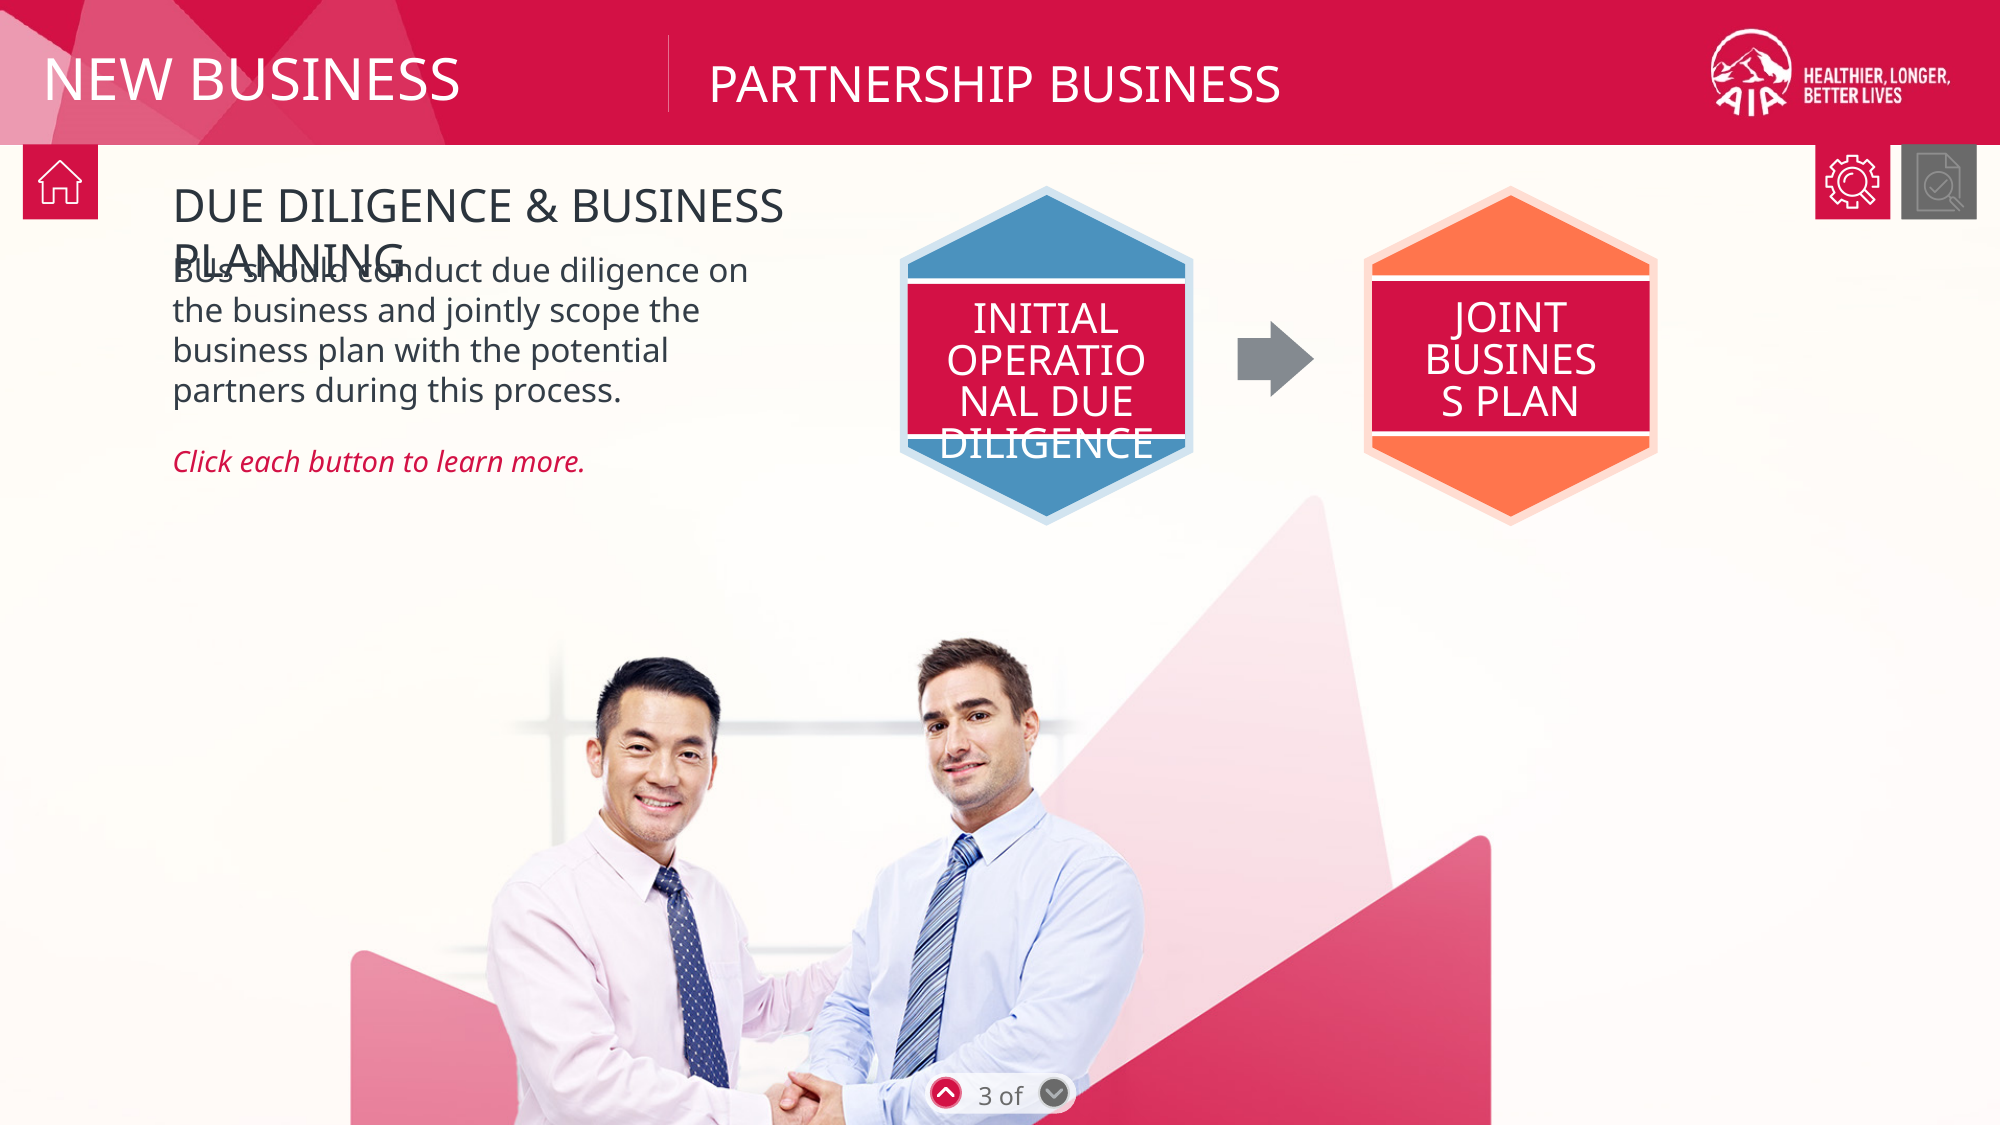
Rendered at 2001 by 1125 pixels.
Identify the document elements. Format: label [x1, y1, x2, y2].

text_box [22, 144, 1977, 220]
picture [0, 0, 2000, 145]
text_box [1363, 185, 1658, 527]
picture [0, 146, 2000, 1125]
text_box [924, 1061, 1077, 1120]
text_box [1237, 320, 1315, 397]
text_box [899, 185, 1194, 526]
